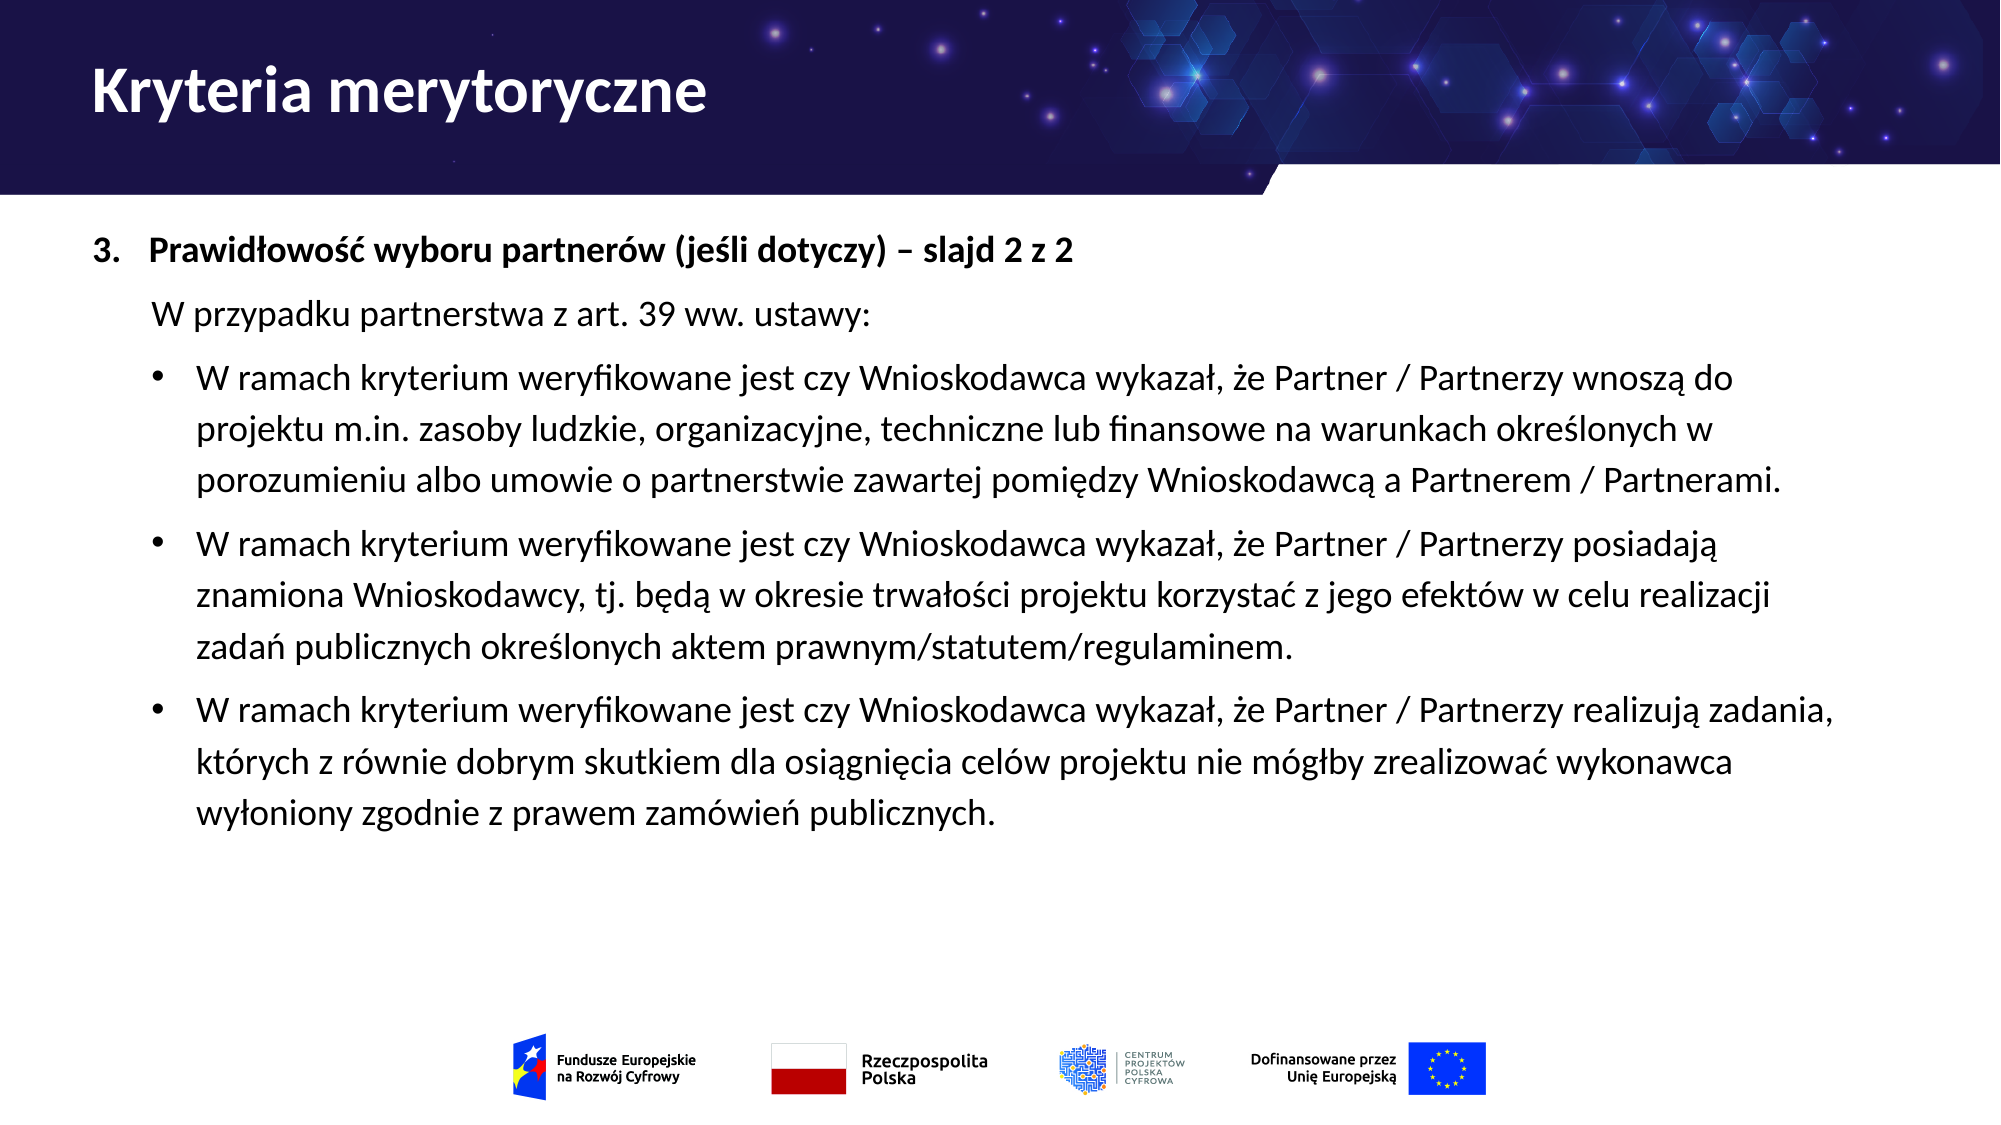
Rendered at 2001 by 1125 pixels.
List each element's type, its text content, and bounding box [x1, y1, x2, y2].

title Kryteria merytoryczne [77, 46, 1988, 136]
list Prawidłowość wyboru partnerów (jeśli dotyczy) – slajd 2 z 2 W przypadku partnerstwa z art. 39 ww. ustawy: W ramach kryterium weryfikowane jest czy Wnioskodawca wykazał, że Partner / Partnerzy wnoszą do projektu m.in. zasoby ludzkie, organizacyjne, techniczne lub finansowe na warunkach określonych w porozumieniu albo umowie o partnerstwie zawartej pomiędzy Wnioskodawcą a Partnerem / Partnerami. W ramach kryterium weryfikowane jest czy Wnioskodawca wykazał, że Partner / Partnerzy posiadają znamiona Wnioskodawcy, tj. będą w okresie trwałości projektu korzystać z jego efektów w celu realizacji zadań publicznych określonych aktem prawnym/statutem/regulaminem. W ramach kryterium weryfikowane jest czy Wnioskodawca wykazał, że Partner / Partnerzy realizują zadania, których z równie dobrym skutkiem dla osiągnięcia celów projektu nie mógłby zrealizować wykonawca wyłoniony zgodnie z prawem zamówień publicznych. [77, 211, 1863, 887]
picture [491, 1011, 1509, 1122]
picture [0, 0, 2000, 195]
